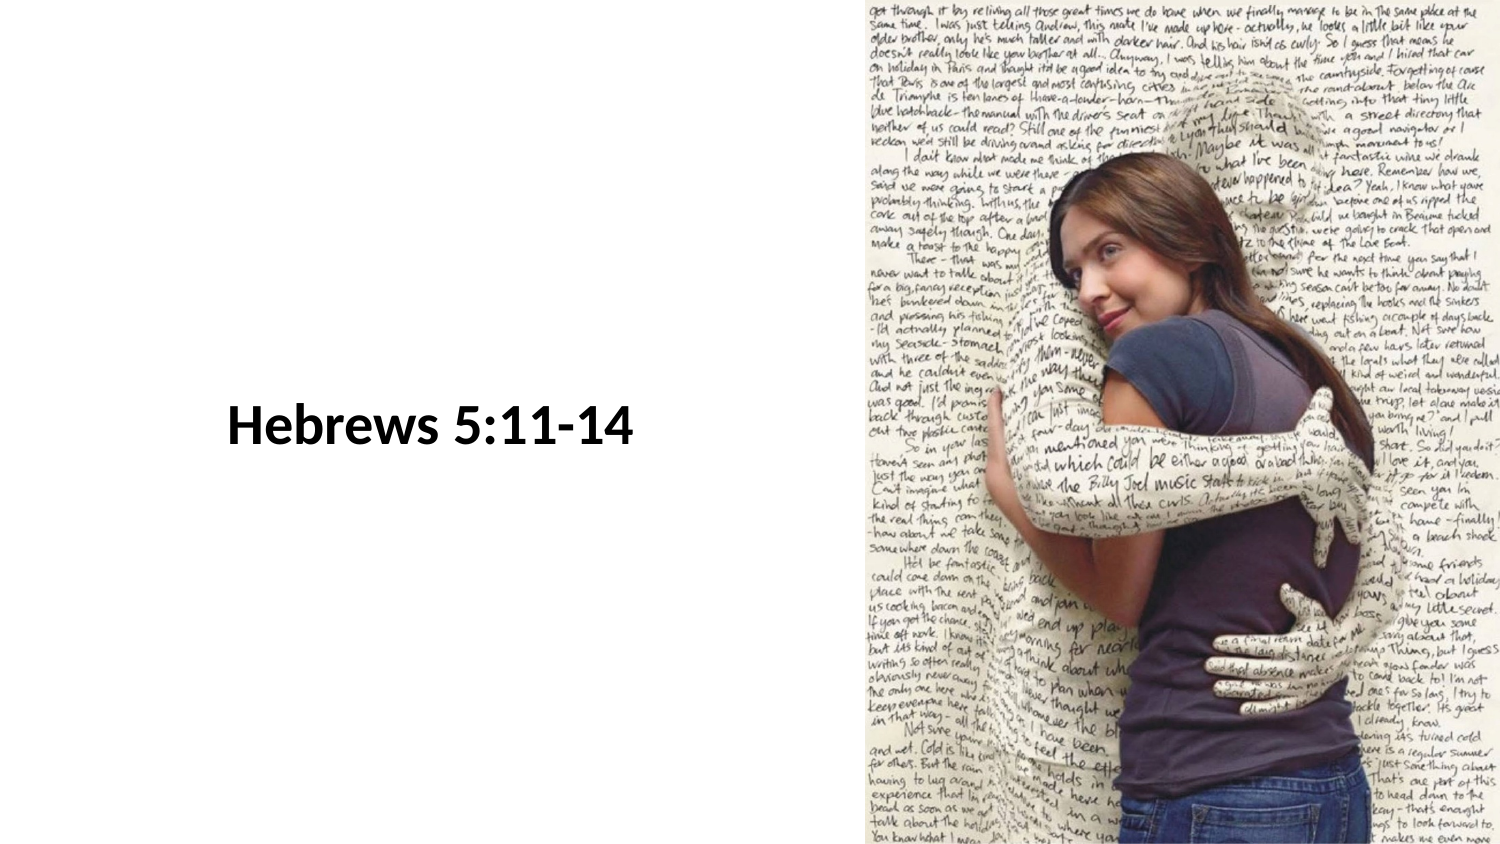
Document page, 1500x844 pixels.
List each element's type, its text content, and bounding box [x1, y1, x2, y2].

picture [864, 0, 1500, 844]
text_box Hebrews 5:11-14 [5, 378, 857, 464]
